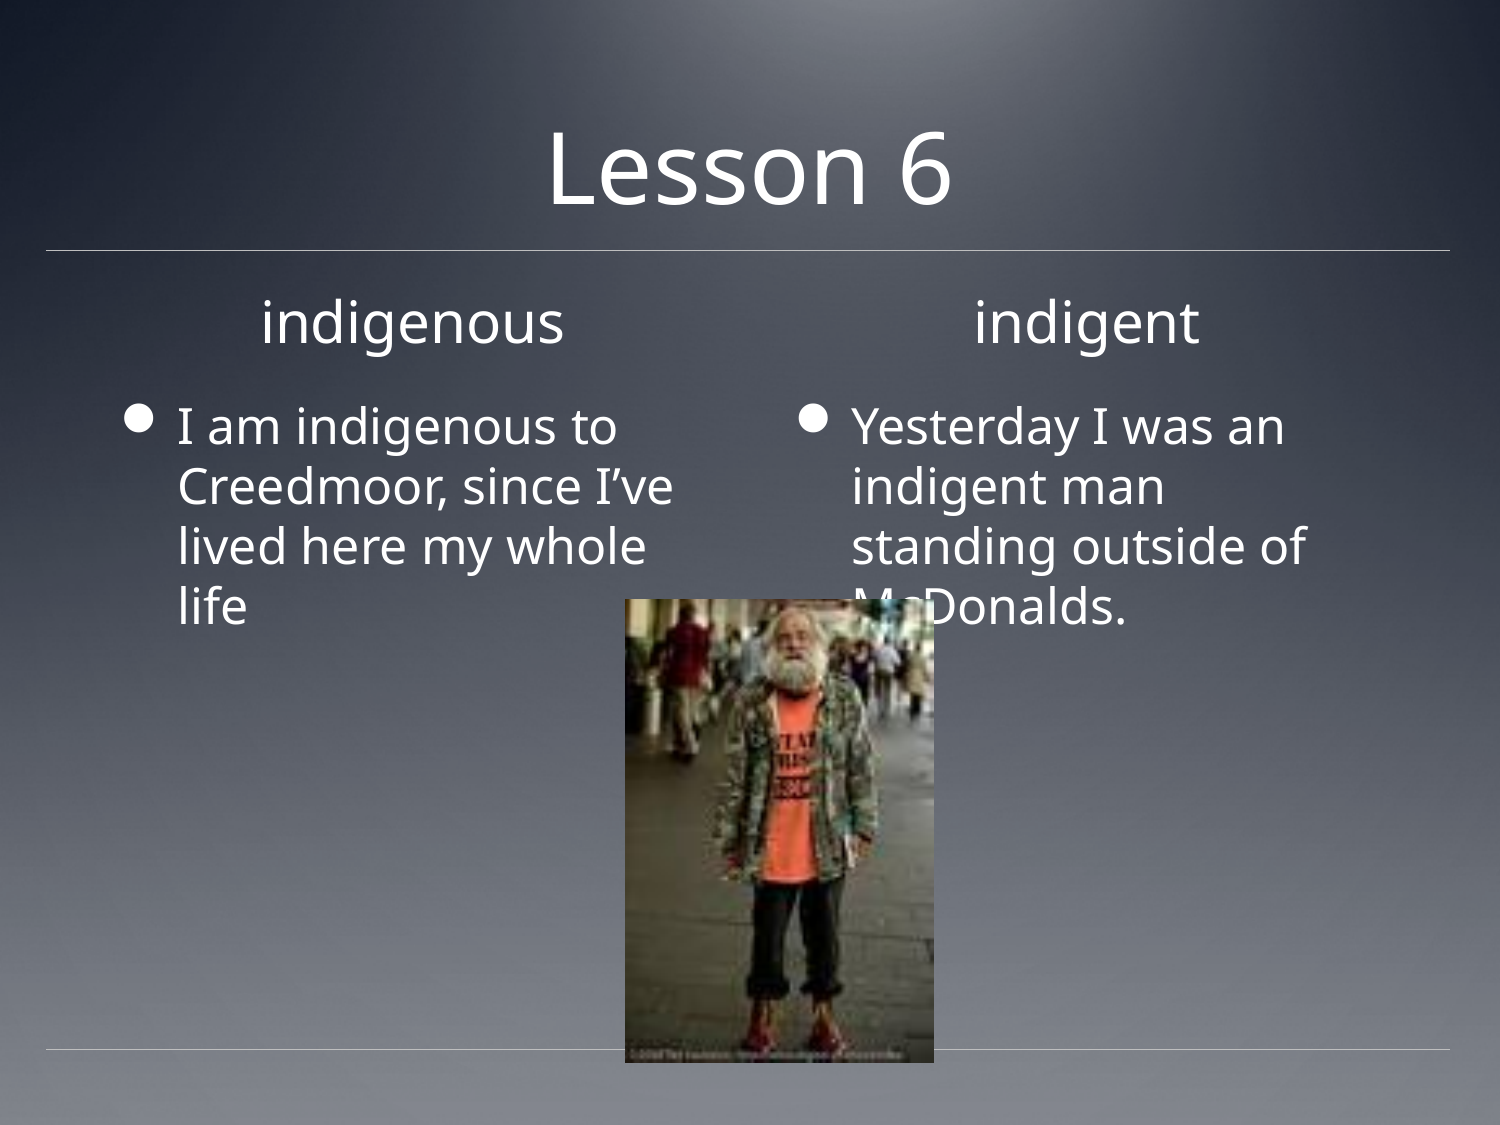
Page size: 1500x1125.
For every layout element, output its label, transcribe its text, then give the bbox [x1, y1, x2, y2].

list indigent [779, 251, 1395, 387]
list Yesterday I was an indigent man standing outside of McDonalds. [779, 387, 1395, 1026]
title Lesson 6 [105, 17, 1394, 233]
list I am indigenous to Creedmoor, since I’ve lived here my whole life [105, 387, 721, 1026]
list indigenous [105, 251, 721, 387]
picture [623, 597, 936, 1065]
